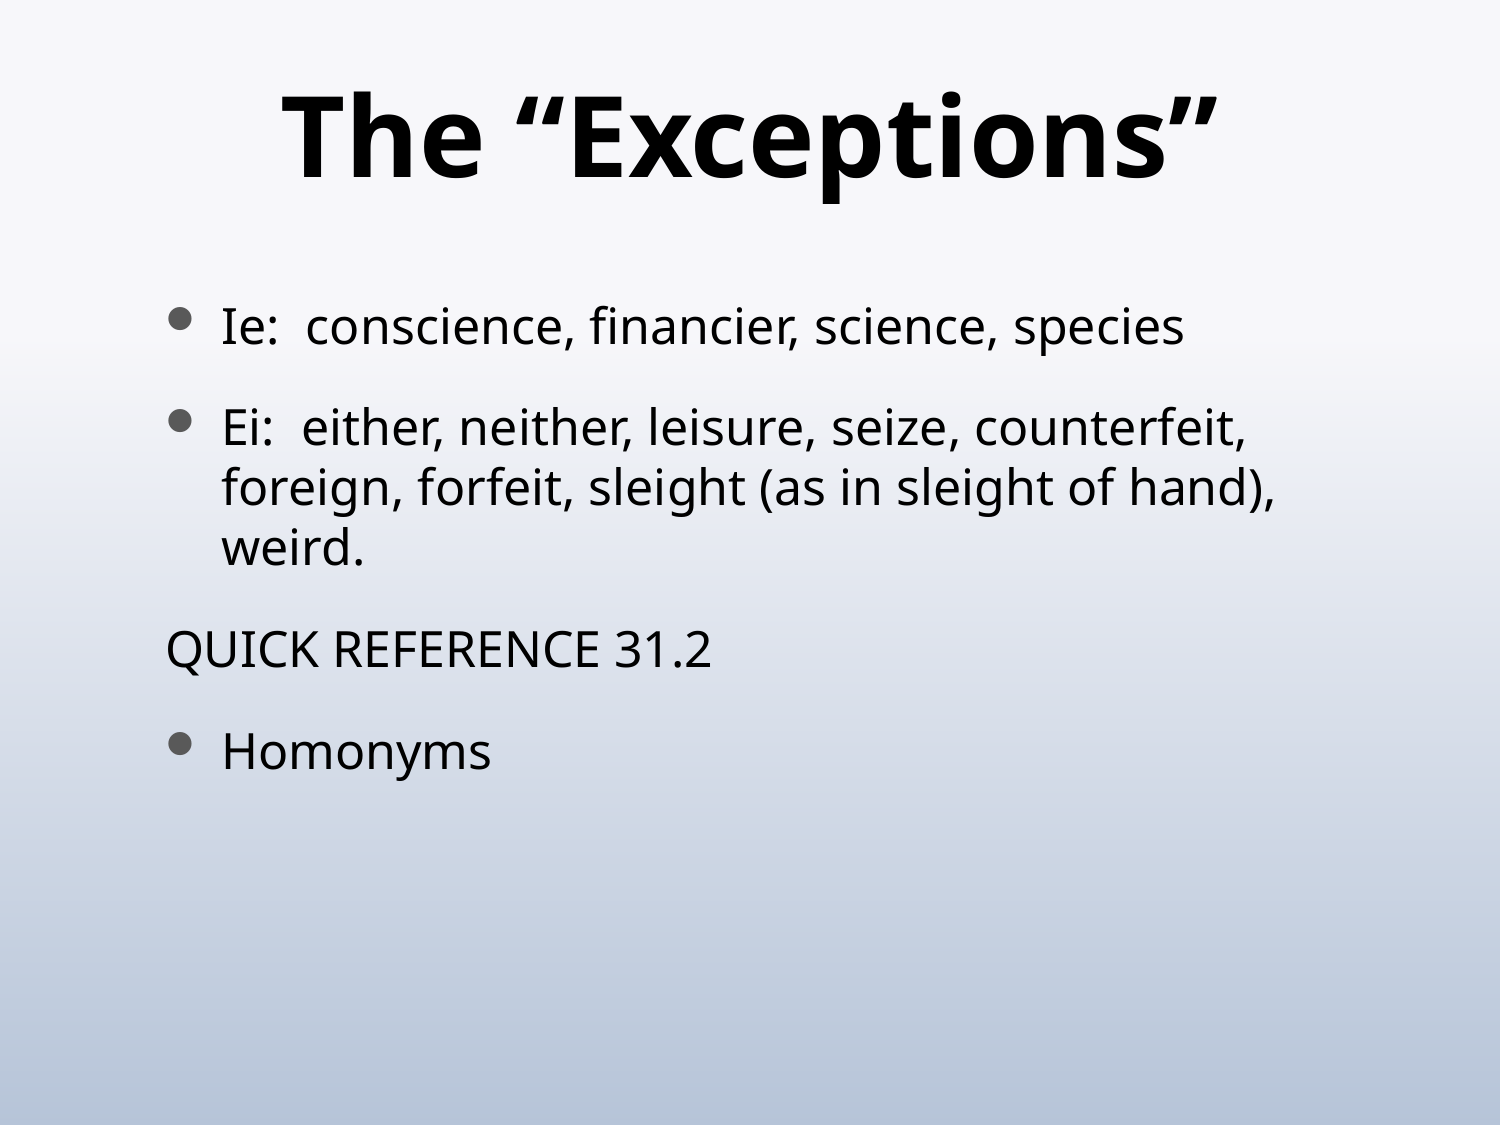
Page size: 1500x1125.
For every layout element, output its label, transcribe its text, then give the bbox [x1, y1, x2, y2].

list Ie: conscience, financier, science, species Ei: either, neither, leisure, seize, counterfeit, foreign, forfeit, sleight (as in sleight of hand), weird. QUICK REFERENCE 31.2 Homonyms [150, 286, 1350, 993]
title The “Exceptions” [150, 37, 1350, 245]
